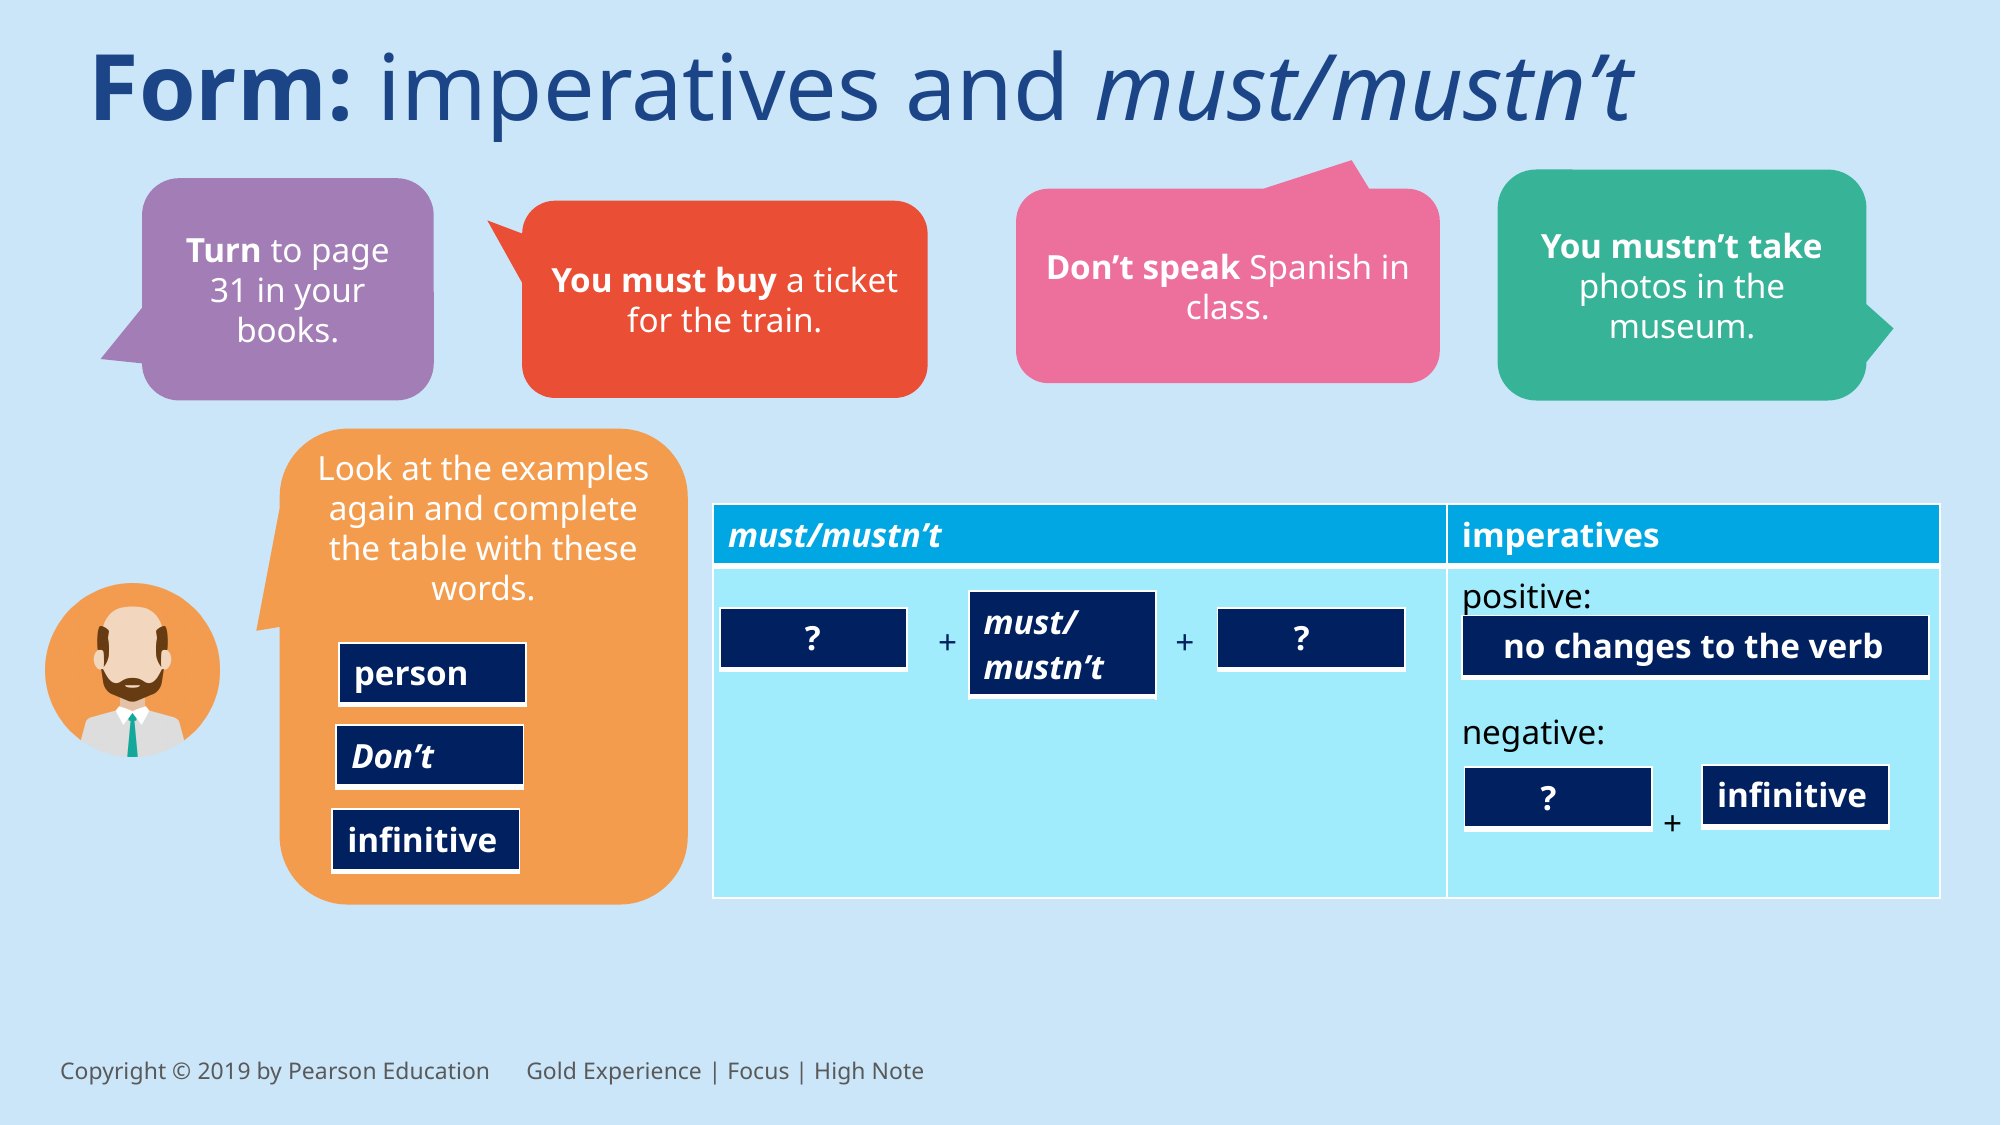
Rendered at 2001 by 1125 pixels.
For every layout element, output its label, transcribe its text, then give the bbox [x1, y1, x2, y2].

table_header ? [1465, 768, 1651, 826]
table_header must/ mustn’t [970, 592, 1155, 694]
picture [44, 582, 220, 758]
table_header Don’t [337, 726, 523, 784]
title Form: imperatives and must/mustn’t [73, 33, 1827, 250]
table_cell + + [714, 569, 1446, 897]
table_header imperatives [1448, 505, 1939, 563]
table_header no changes to the verb [1463, 616, 1928, 675]
text_box Look at the examples again and complete the table with these words. [254, 426, 690, 907]
text_box Don’t speak Spanish in class. [1013, 158, 1442, 386]
text_box You must buy a ticket for the train. [485, 198, 930, 401]
table_header person [340, 644, 525, 702]
table_header infinitive [333, 810, 519, 869]
footer Copyright © 2019 by Pearson Education Gold Experience | Focus | High Note [45, 1040, 1084, 1101]
table_header infinitive [1703, 766, 1888, 824]
table_header must/mustn’t [714, 505, 1446, 563]
table_cell positive: negative: + [1448, 569, 1939, 897]
table_header ? [1218, 609, 1404, 667]
table_header ? [721, 609, 906, 667]
text_box Turn to page 31 in your books. [98, 176, 436, 403]
text_box You mustn’t take photos in the museum. [1495, 167, 1896, 403]
